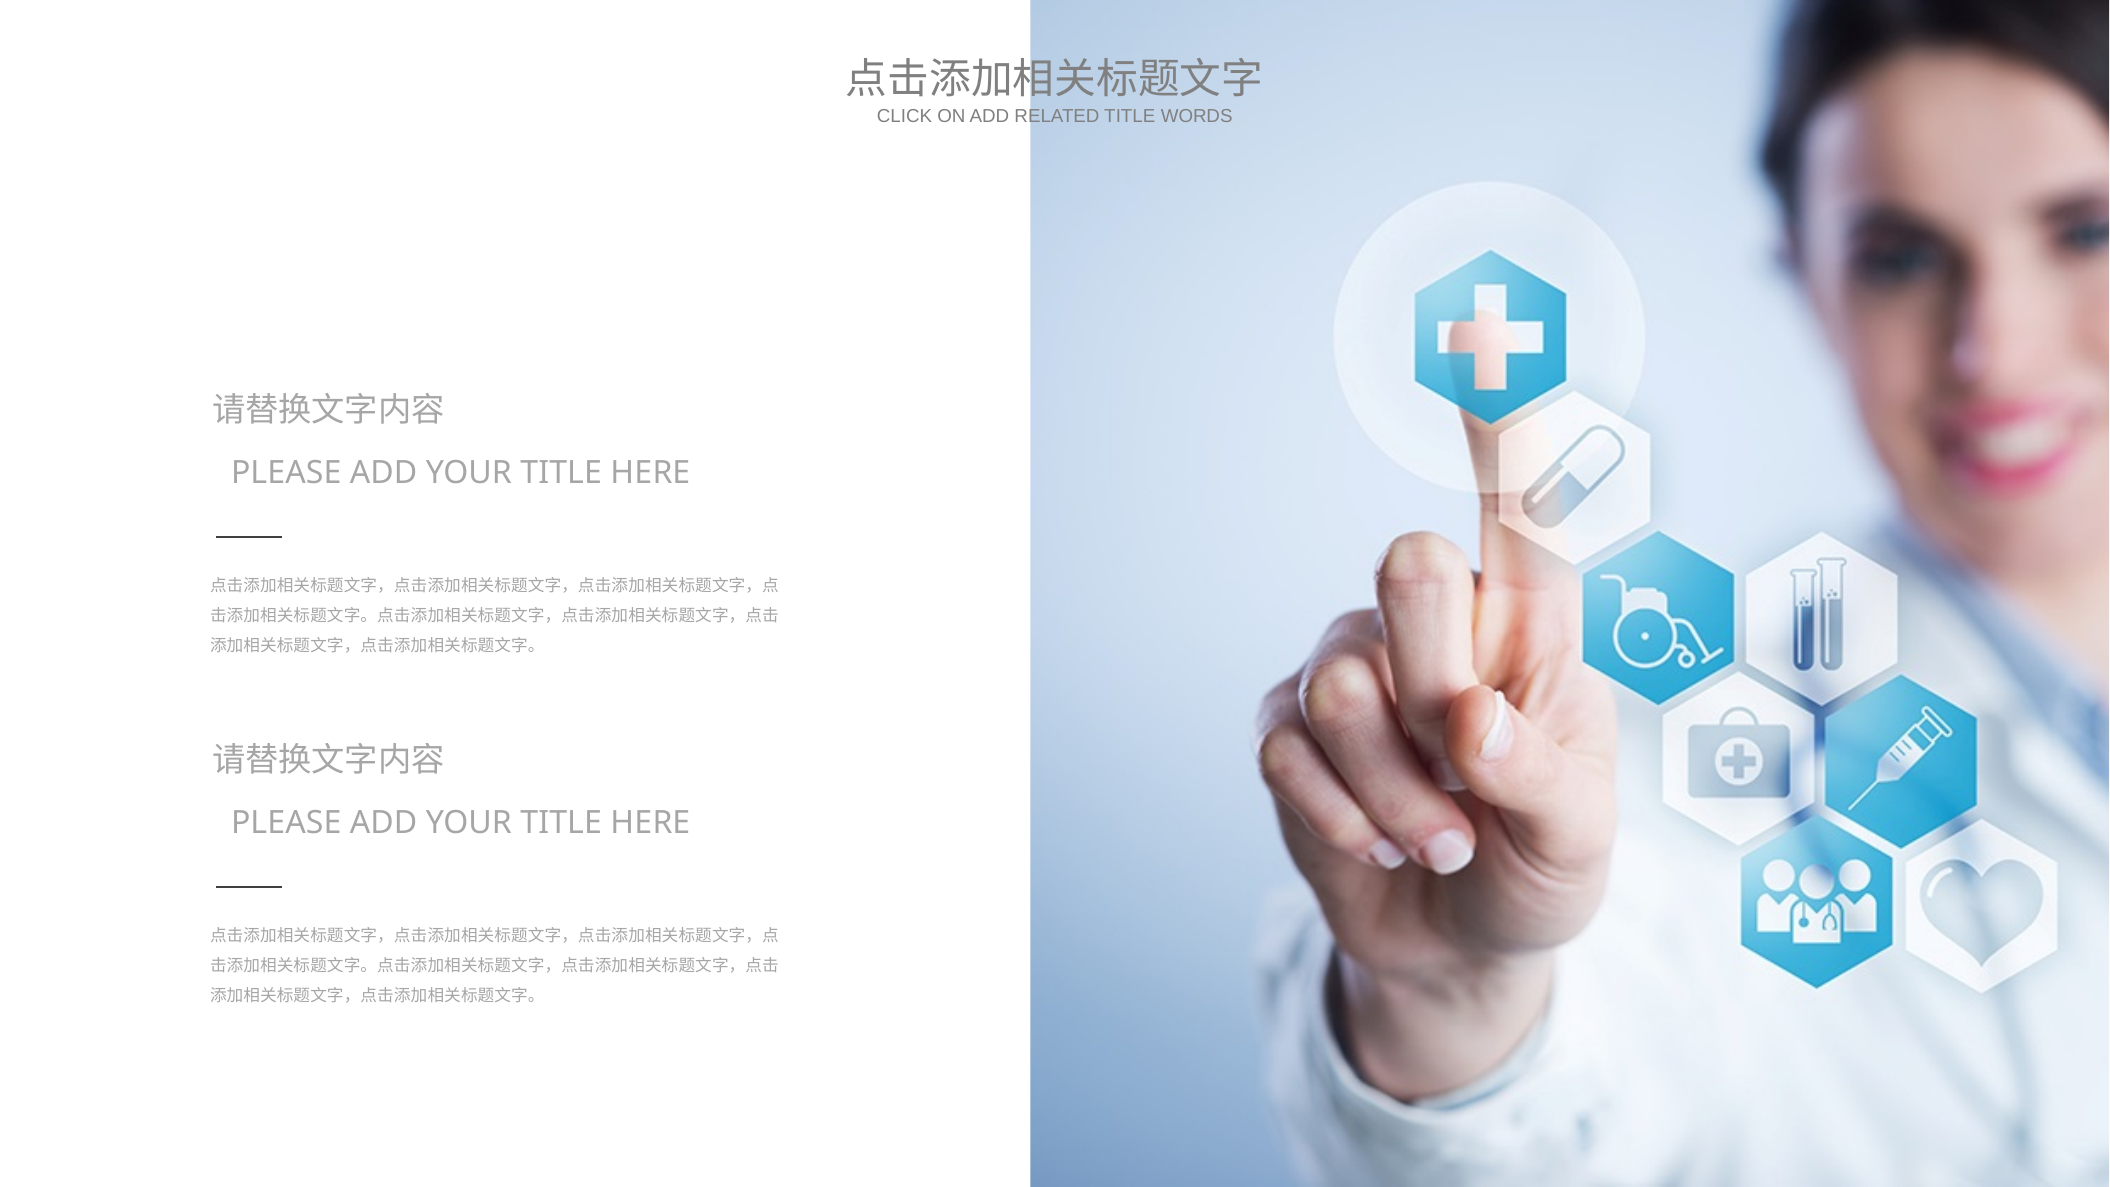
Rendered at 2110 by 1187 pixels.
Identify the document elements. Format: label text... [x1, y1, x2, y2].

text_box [195, 380, 804, 664]
text_box [1029, 0, 2110, 1187]
text_box 点击添加相关标题文字 [803, 44, 1307, 107]
text_box CLICK ON ADD RELATED TITLE WORDS [852, 95, 1257, 130]
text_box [195, 730, 804, 1014]
